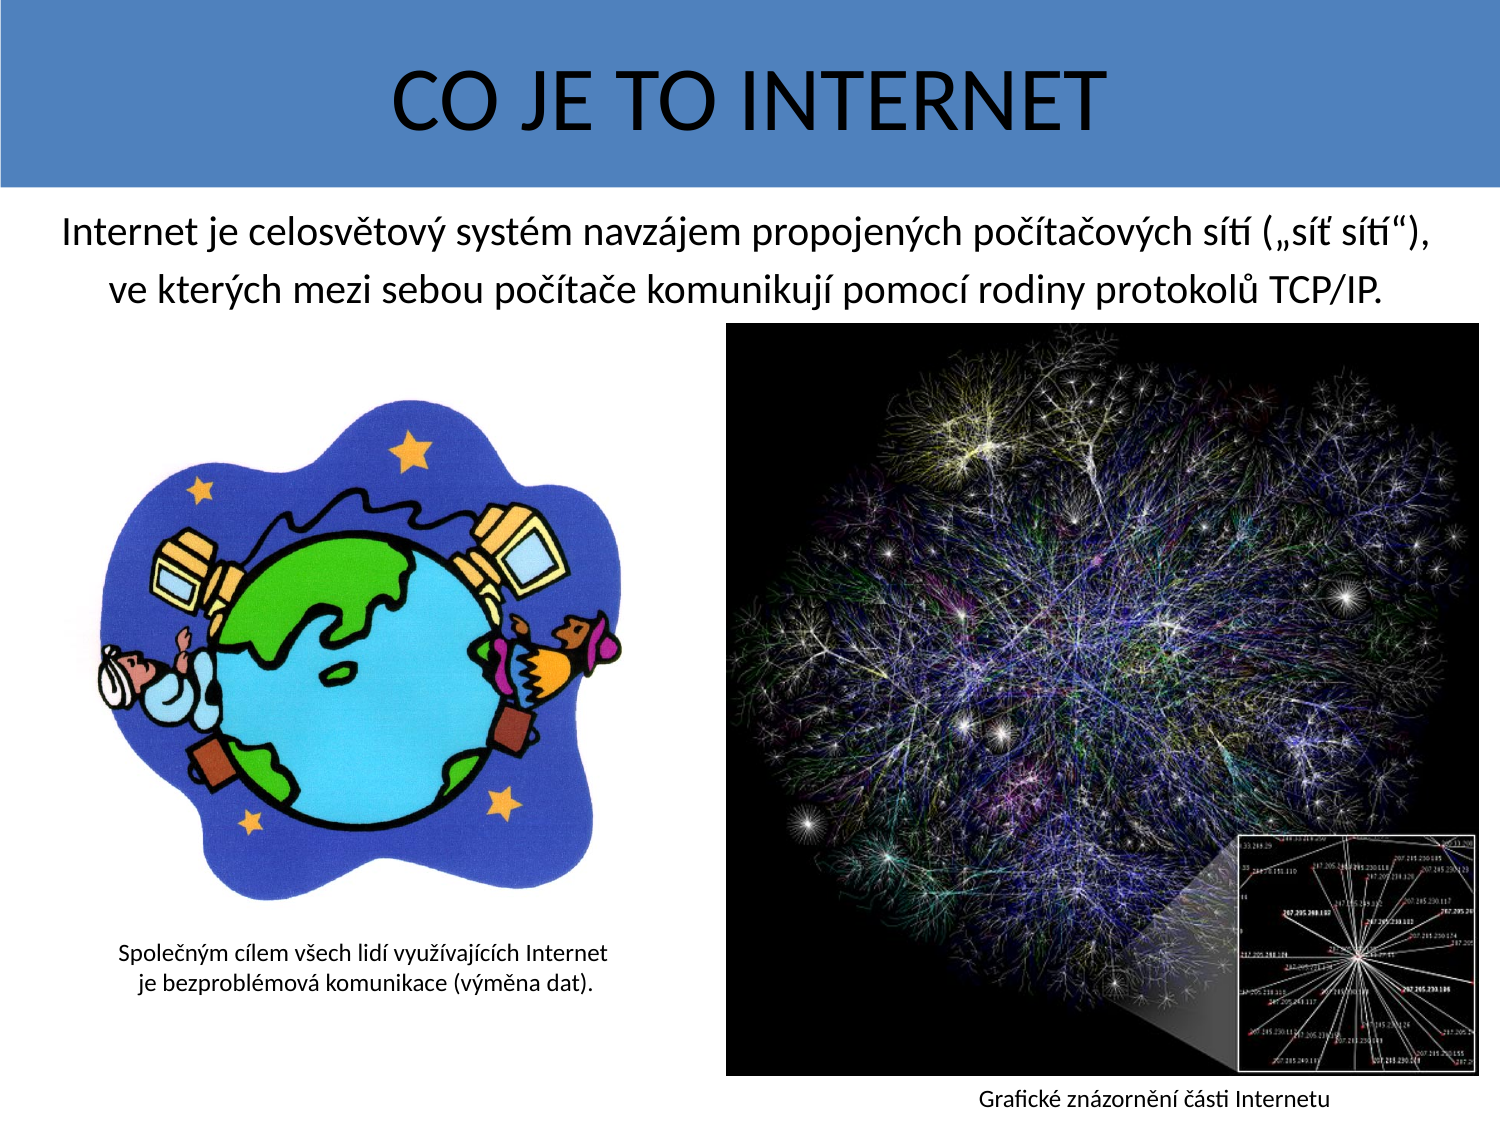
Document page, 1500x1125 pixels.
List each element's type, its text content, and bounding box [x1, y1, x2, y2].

list Internet je celosvětový systém navzájem propojených počítačových sítí („síť sítí“), ve kterých mezi sebou počítače komunikují pomocí rodiny protokolů TCP/IP. [0, 196, 1500, 338]
title CO JE TO INTERNET [0, 0, 1500, 188]
text_box Grafické znázornění části Internetu [964, 1084, 1347, 1121]
picture [726, 323, 1479, 1076]
text_box Společným cílem všech lidí využívajících Internet je bezproblémová komunikace (výměna dat). [103, 983, 630, 1005]
picture [64, 362, 669, 975]
